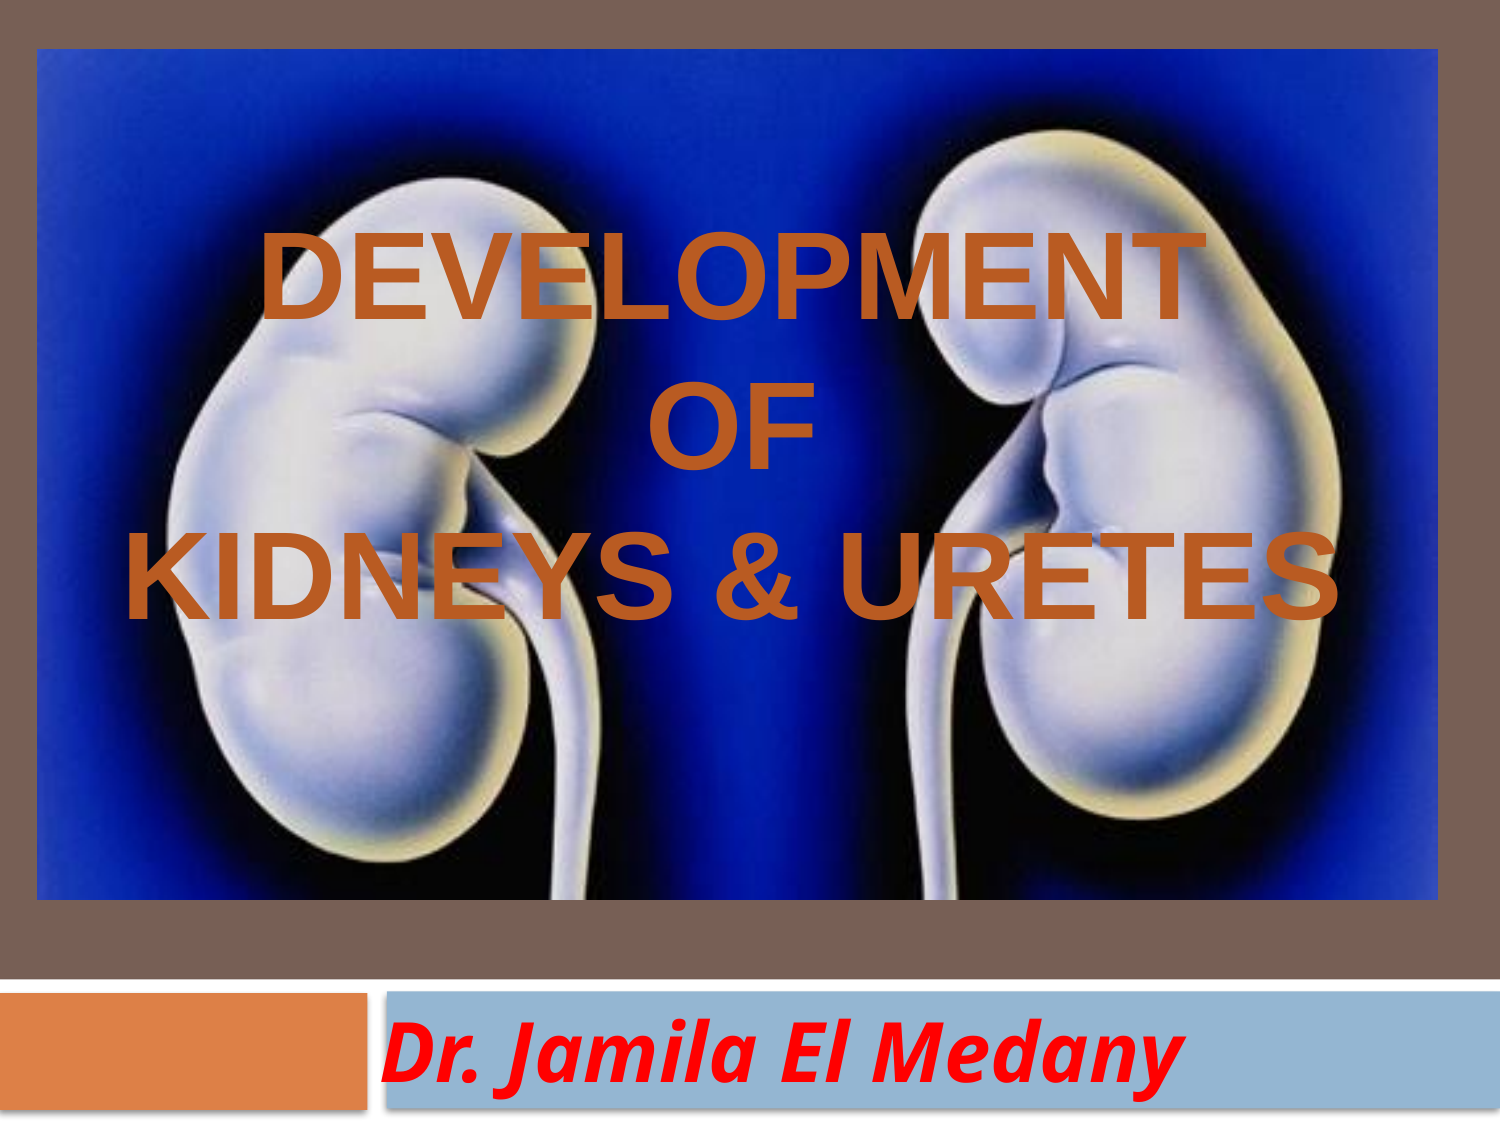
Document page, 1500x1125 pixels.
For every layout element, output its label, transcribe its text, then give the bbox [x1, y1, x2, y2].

picture [37, 49, 1438, 901]
subtitle Dr. Jamila El Medany [75, 992, 1488, 1105]
